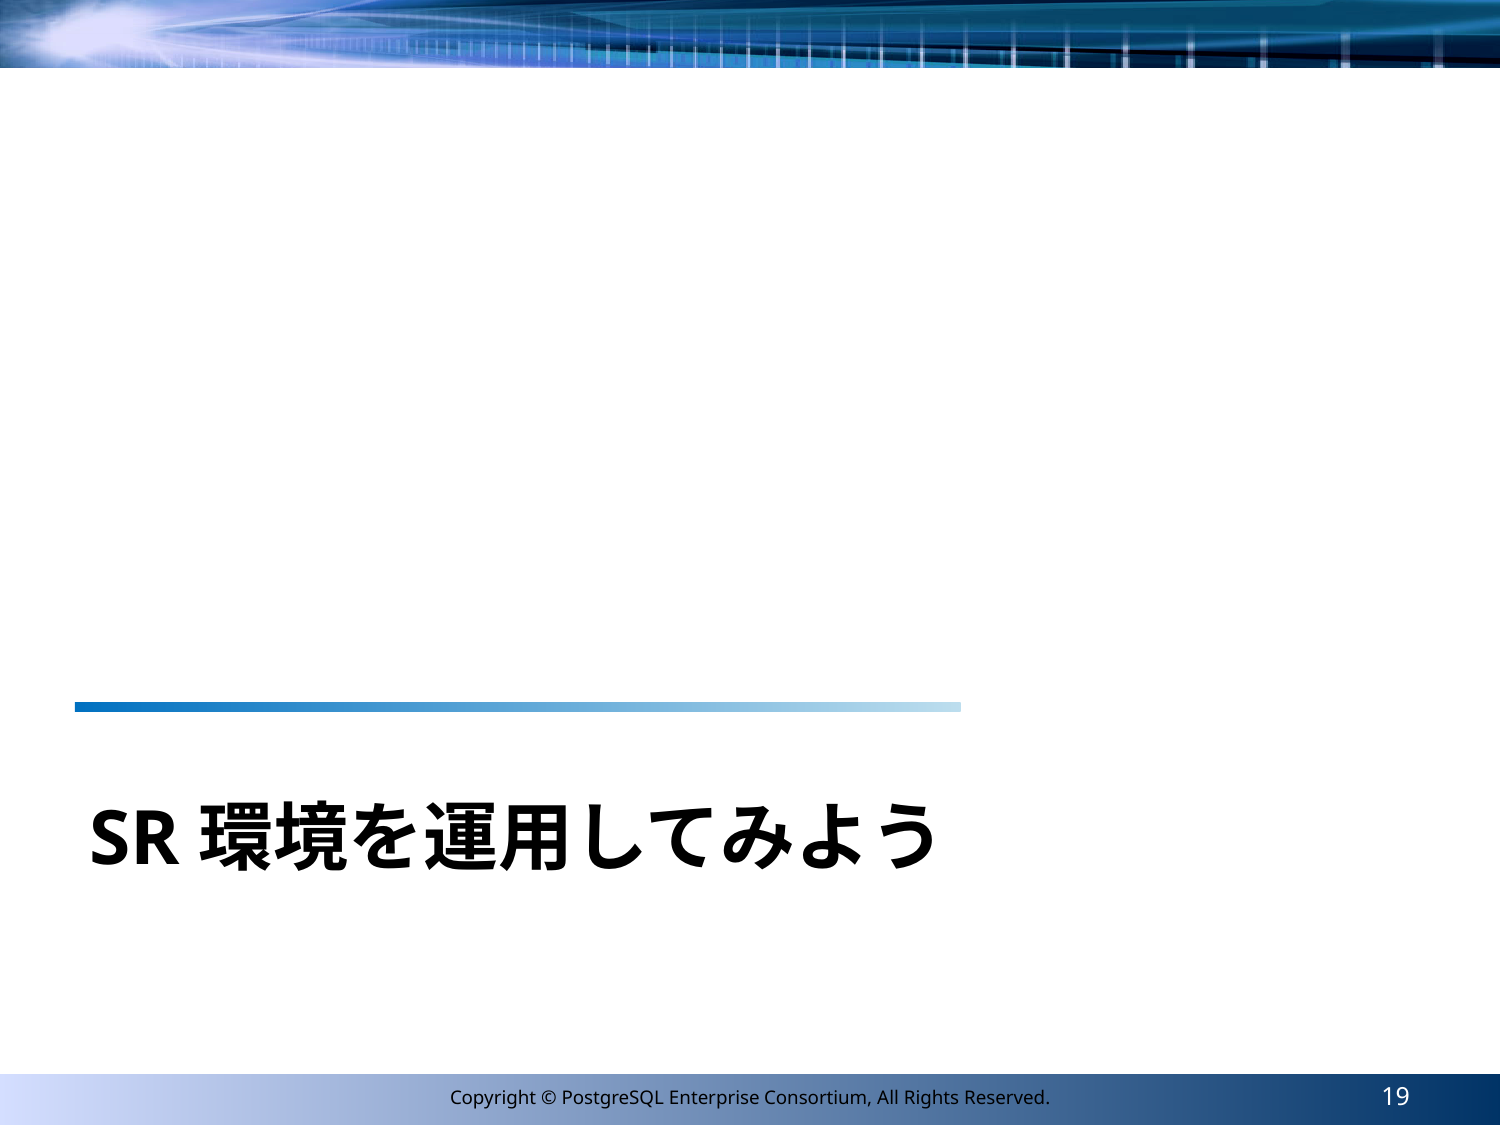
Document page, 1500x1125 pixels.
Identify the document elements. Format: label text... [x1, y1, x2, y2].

text_box [73, 701, 963, 714]
picture [0, 0, 1500, 68]
text_box SR環境を運用してみよう [74, 737, 1394, 961]
slide_number 19 [1074, 1074, 1426, 1123]
